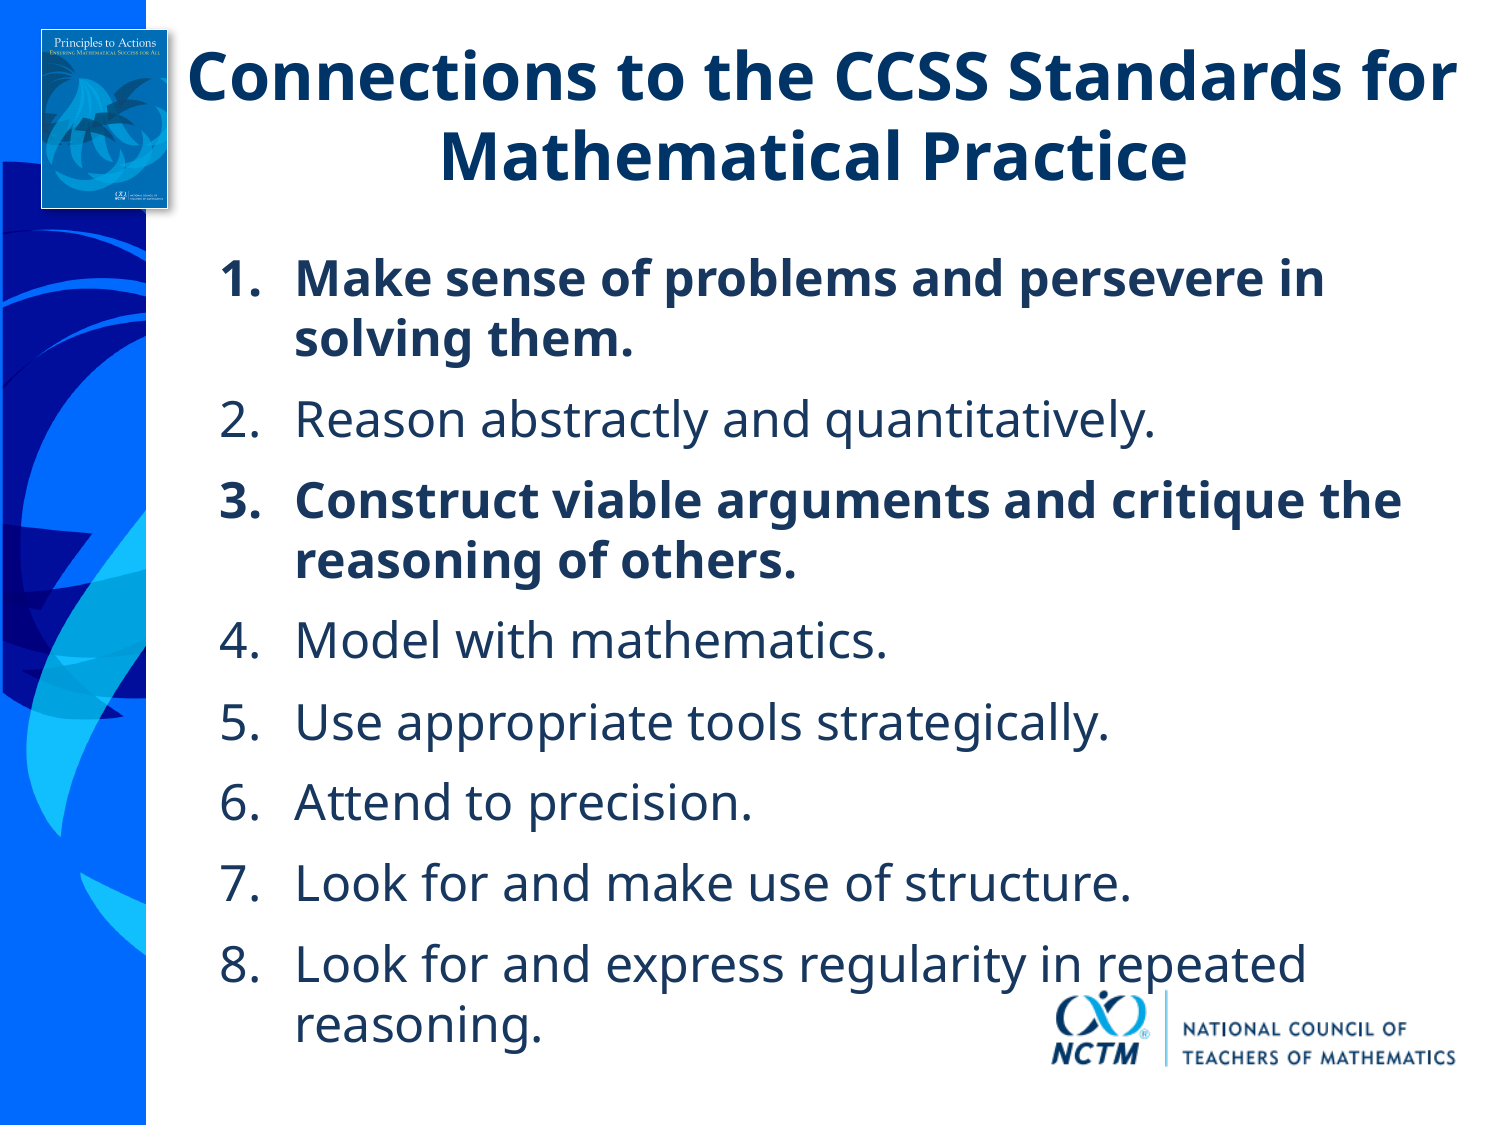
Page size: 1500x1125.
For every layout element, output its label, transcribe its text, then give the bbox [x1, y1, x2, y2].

picture [0, 0, 168, 1125]
text_box Connections to the CCSS Standards for Mathematical Practice [150, 0, 1500, 163]
text_box Make sense of problems and persevere in solving them. Reason abstractly and quantitatively. Construct viable arguments and critique the reasoning of others. Model with mathematics. Use appropriate tools strategically. Attend to precision. Look for and make use of structure. Look for and express regularity in repeated reasoning. [167, 238, 1500, 970]
picture [1034, 969, 1474, 1085]
